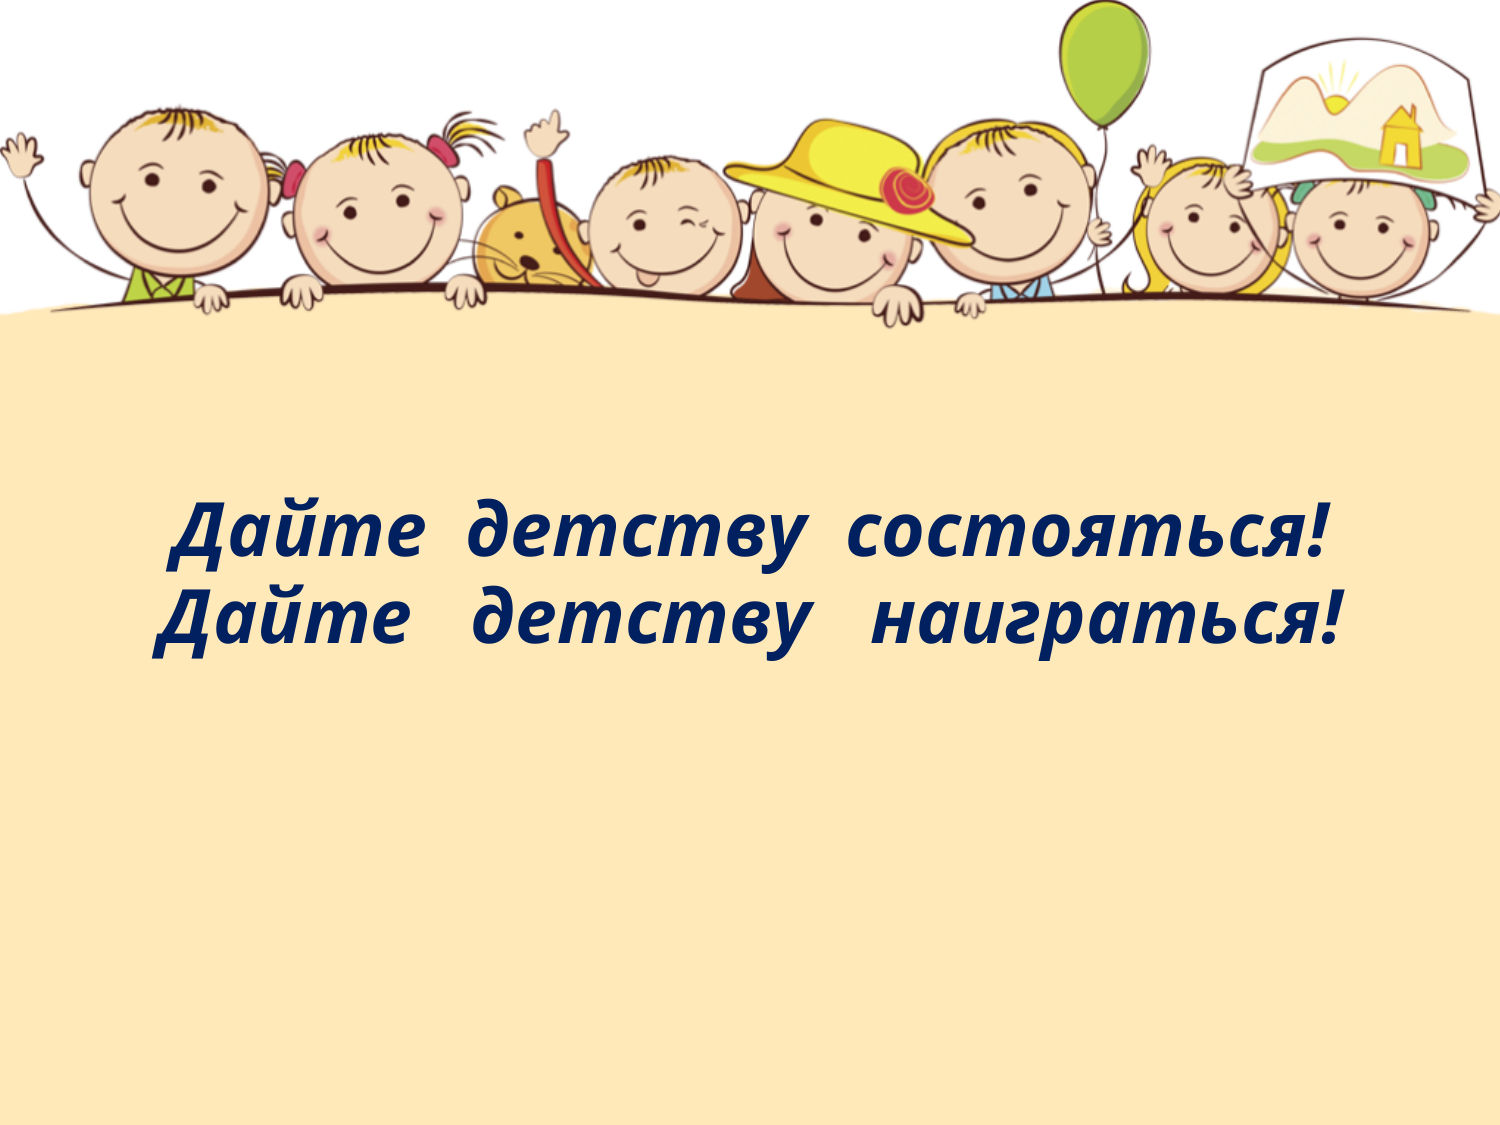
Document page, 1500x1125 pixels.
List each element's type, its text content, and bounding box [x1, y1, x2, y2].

list Дайте детству состояться! Дайте детству наиграться! [76, 491, 1427, 693]
picture [0, 0, 1500, 1125]
